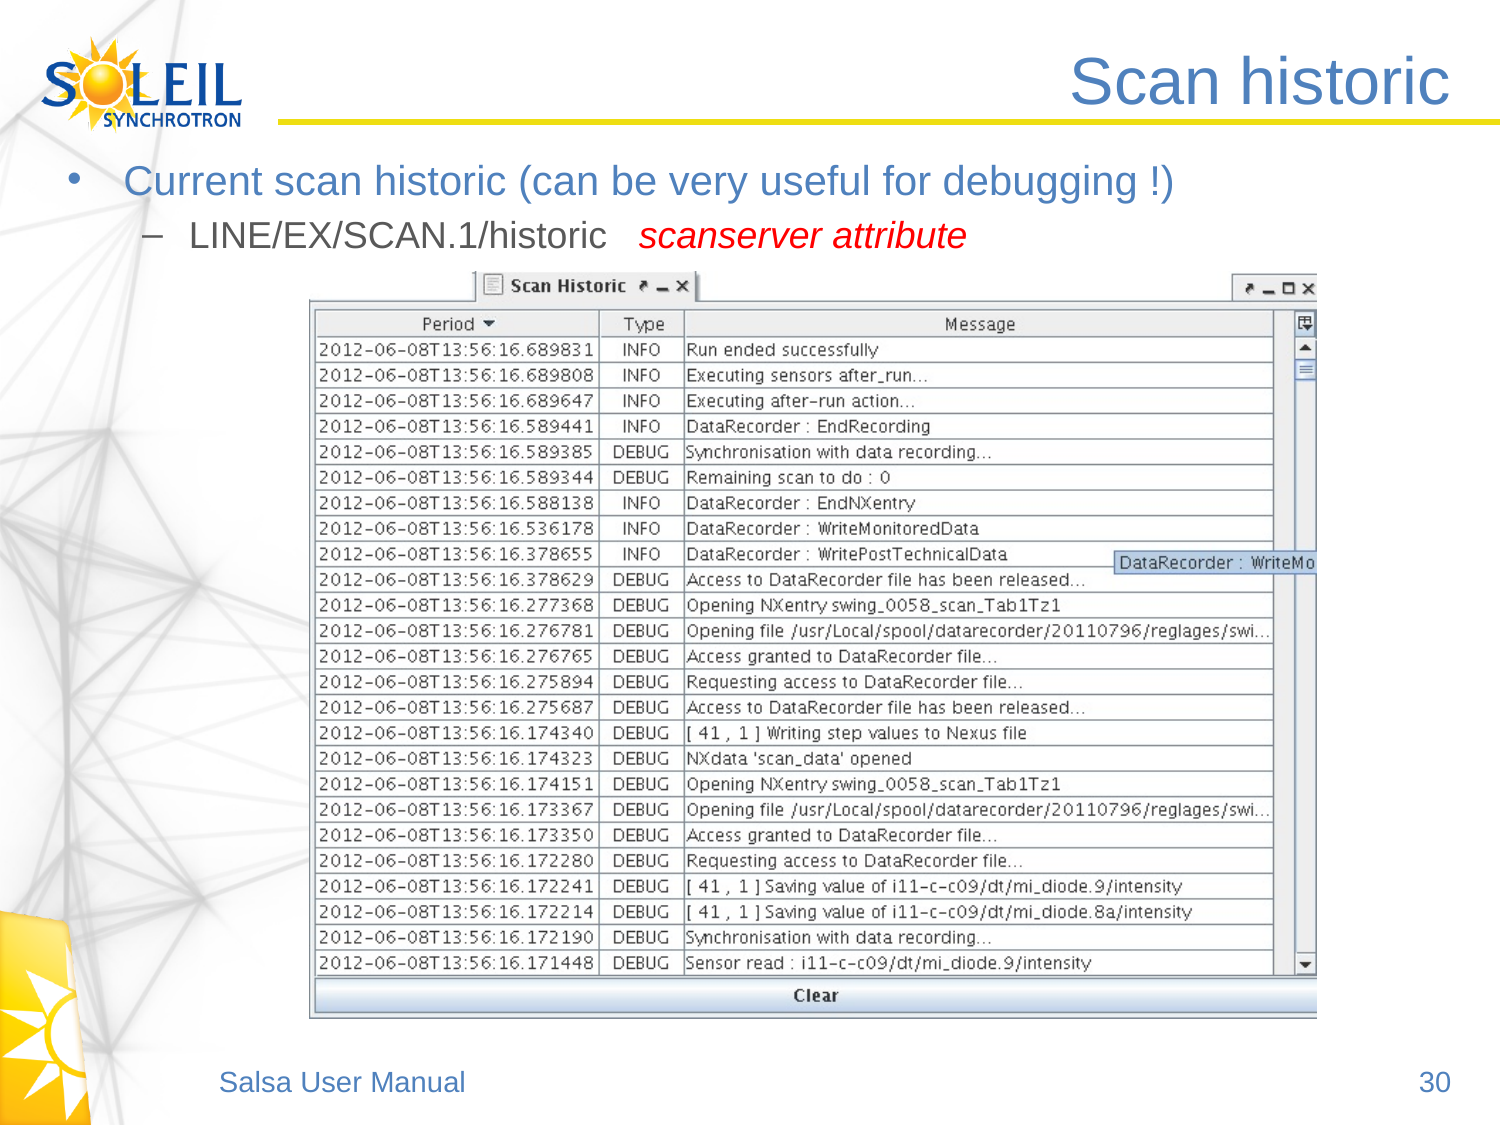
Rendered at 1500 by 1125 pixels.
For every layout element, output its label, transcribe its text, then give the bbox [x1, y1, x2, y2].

text_box Current scan historic (can be very useful for debugging !) LINE/EX/SCAN.1/historic scanserver attribute [52, 145, 1463, 1046]
text_box Salsa User Manual 30 [100, 1046, 1467, 1116]
picture [0, 0, 1500, 1125]
title Scan historic [277, 31, 1467, 125]
